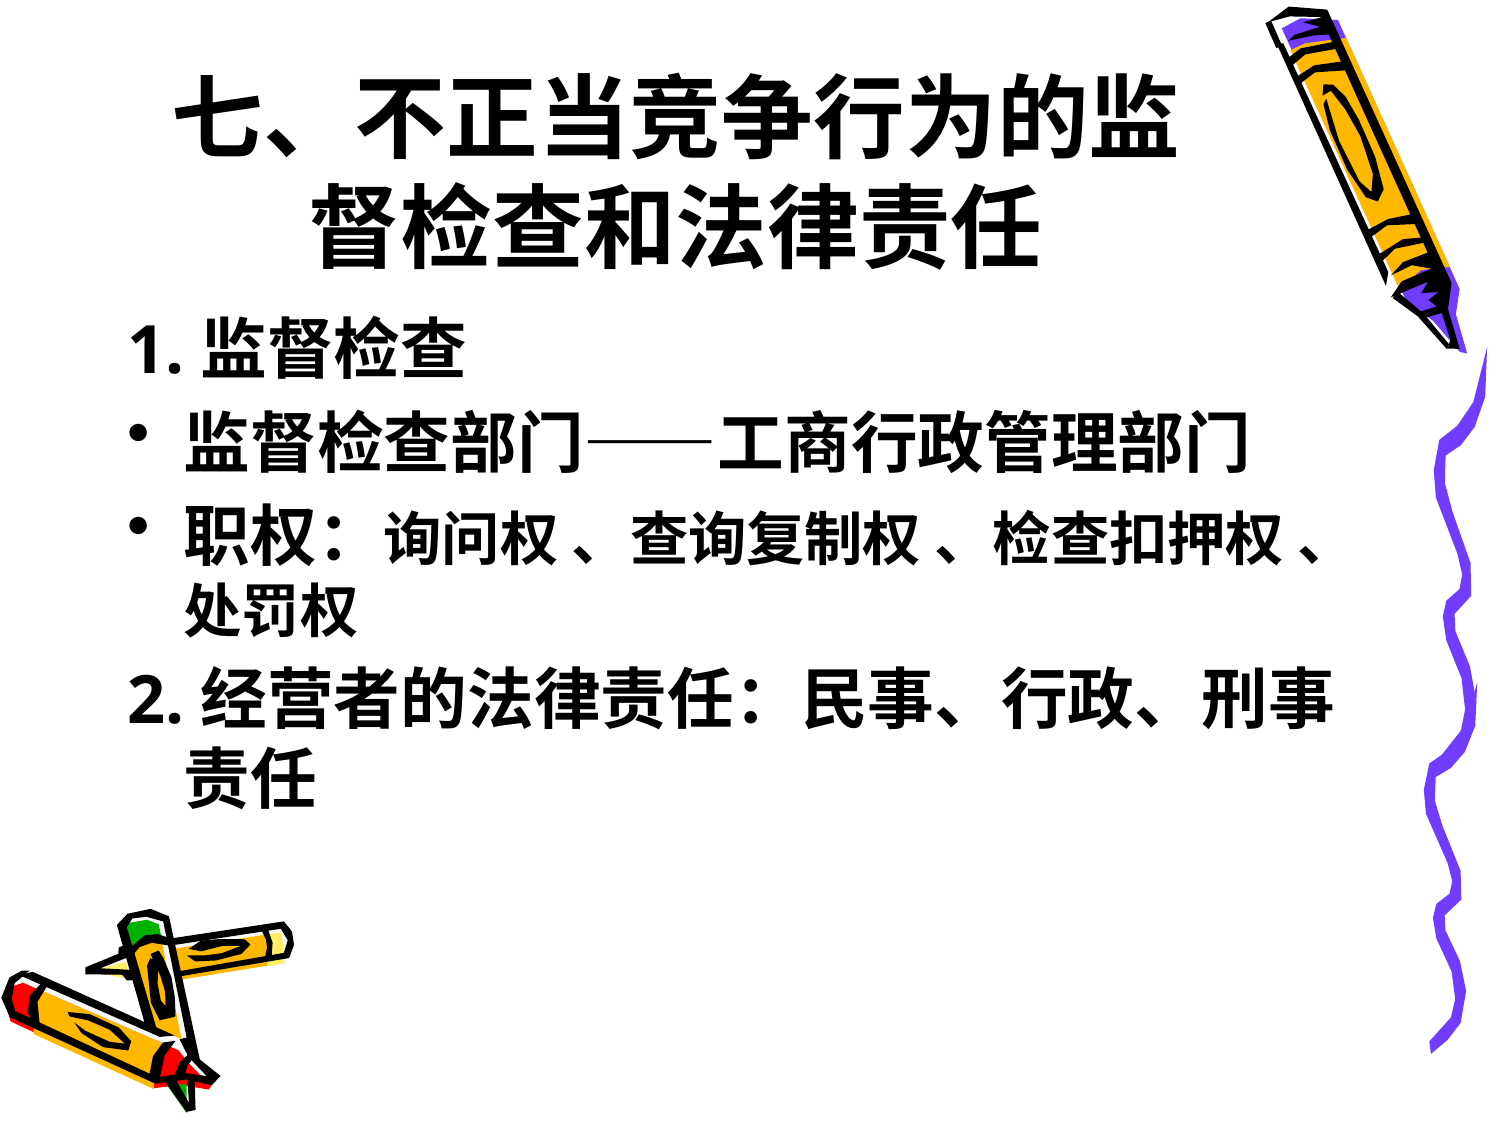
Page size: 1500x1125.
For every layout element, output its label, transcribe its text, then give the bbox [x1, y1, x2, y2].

list 1.监督检查 监督检查部门——工商行政管理部门 职权：询问权 、查询复制权 、检查扣押权 、处罚权 2.经营者的法律责任：民事、行政、刑事责任 [112, 299, 1376, 901]
title 七、不正当竞争行为的监督检查和法律责任 [112, 24, 1240, 288]
